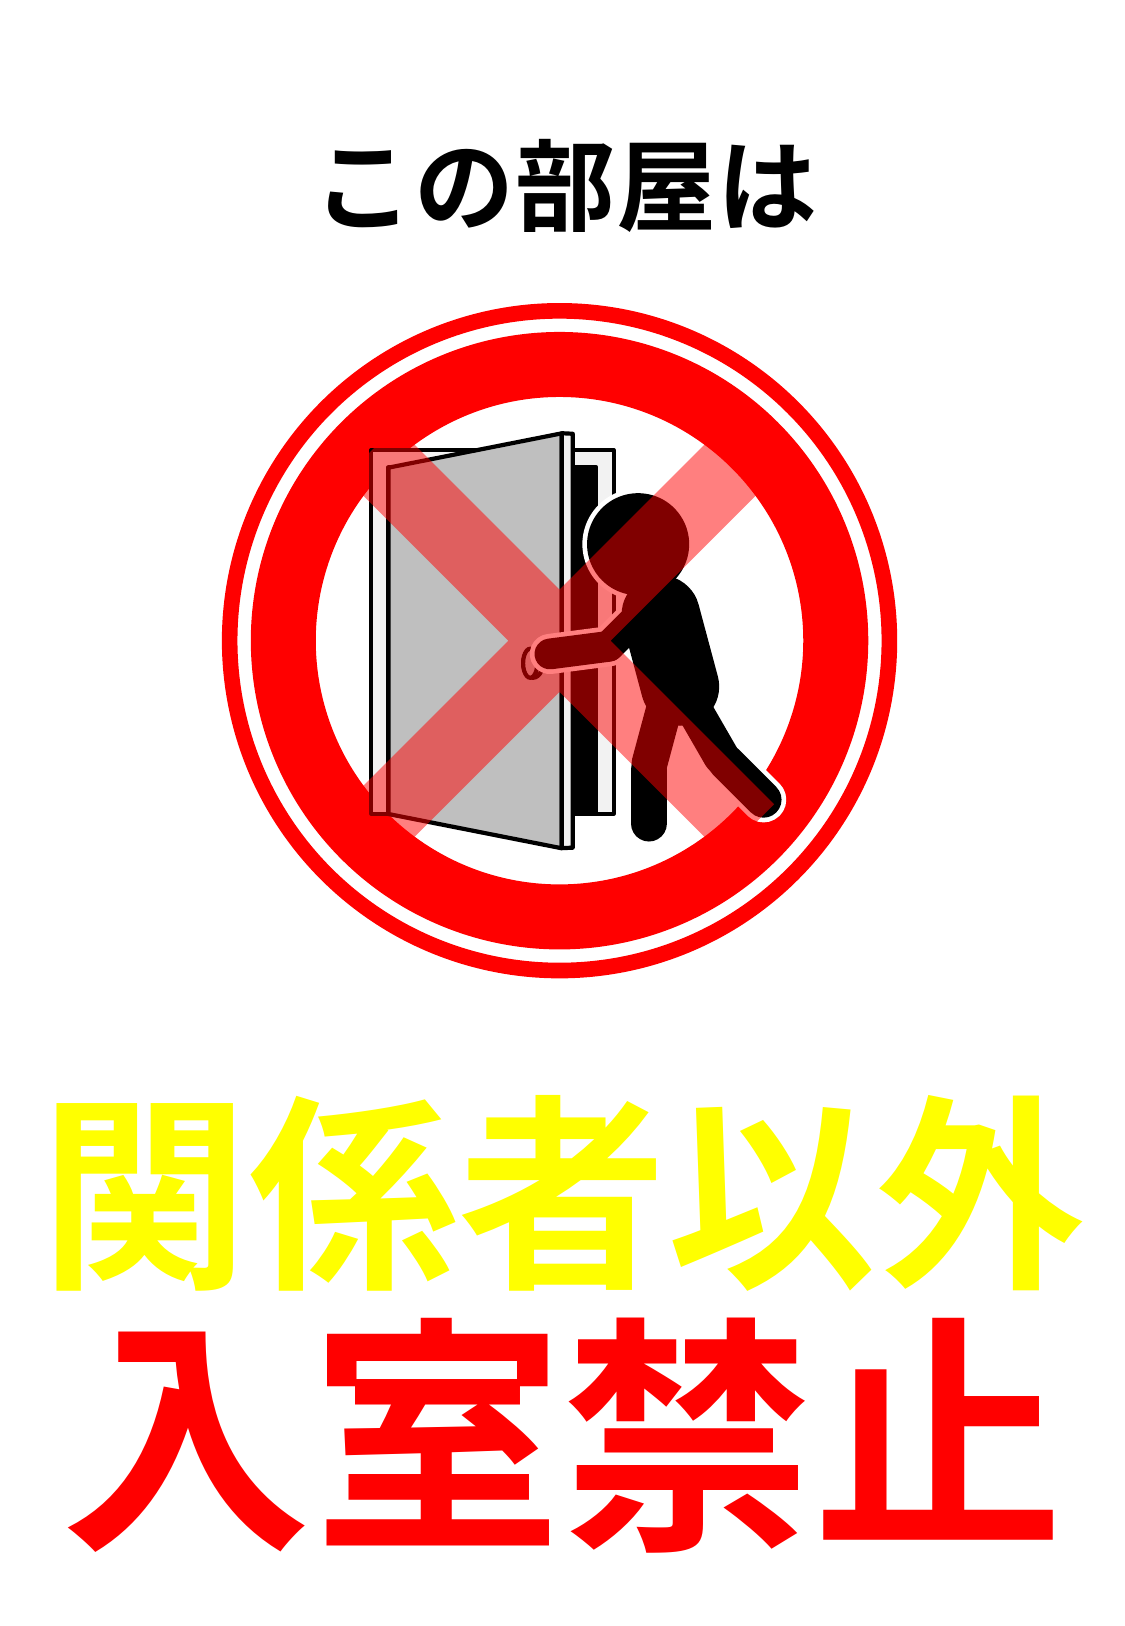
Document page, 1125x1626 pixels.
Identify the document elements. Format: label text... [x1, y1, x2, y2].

text_box この部屋は [6, 116, 1125, 252]
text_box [195, 276, 924, 1005]
text_box 入室禁止 [1, 1272, 1125, 1588]
text_box 関係者以外 [1, 1057, 1125, 1272]
